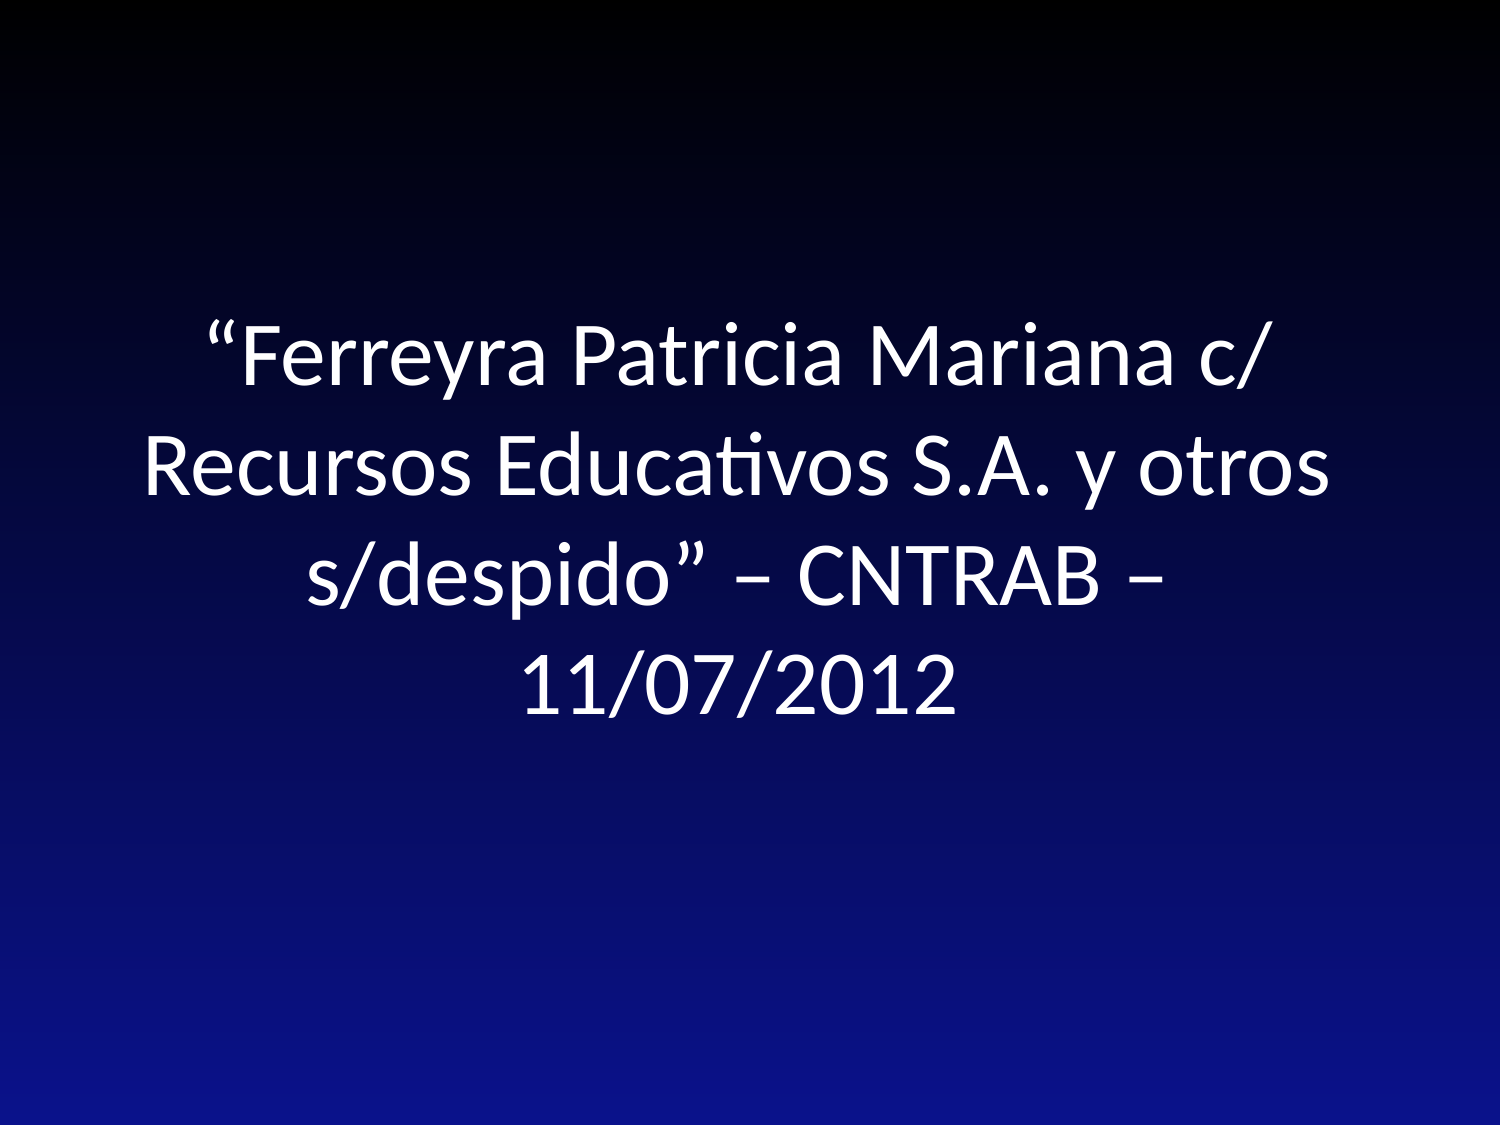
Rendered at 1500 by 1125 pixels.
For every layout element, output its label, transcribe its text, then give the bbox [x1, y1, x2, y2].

title “Ferreyra Patricia Mariana c/ Recursos Educativos S.A. y otros s/despido” – CNTRAB – 11/07/2012 [100, 255, 1376, 882]
